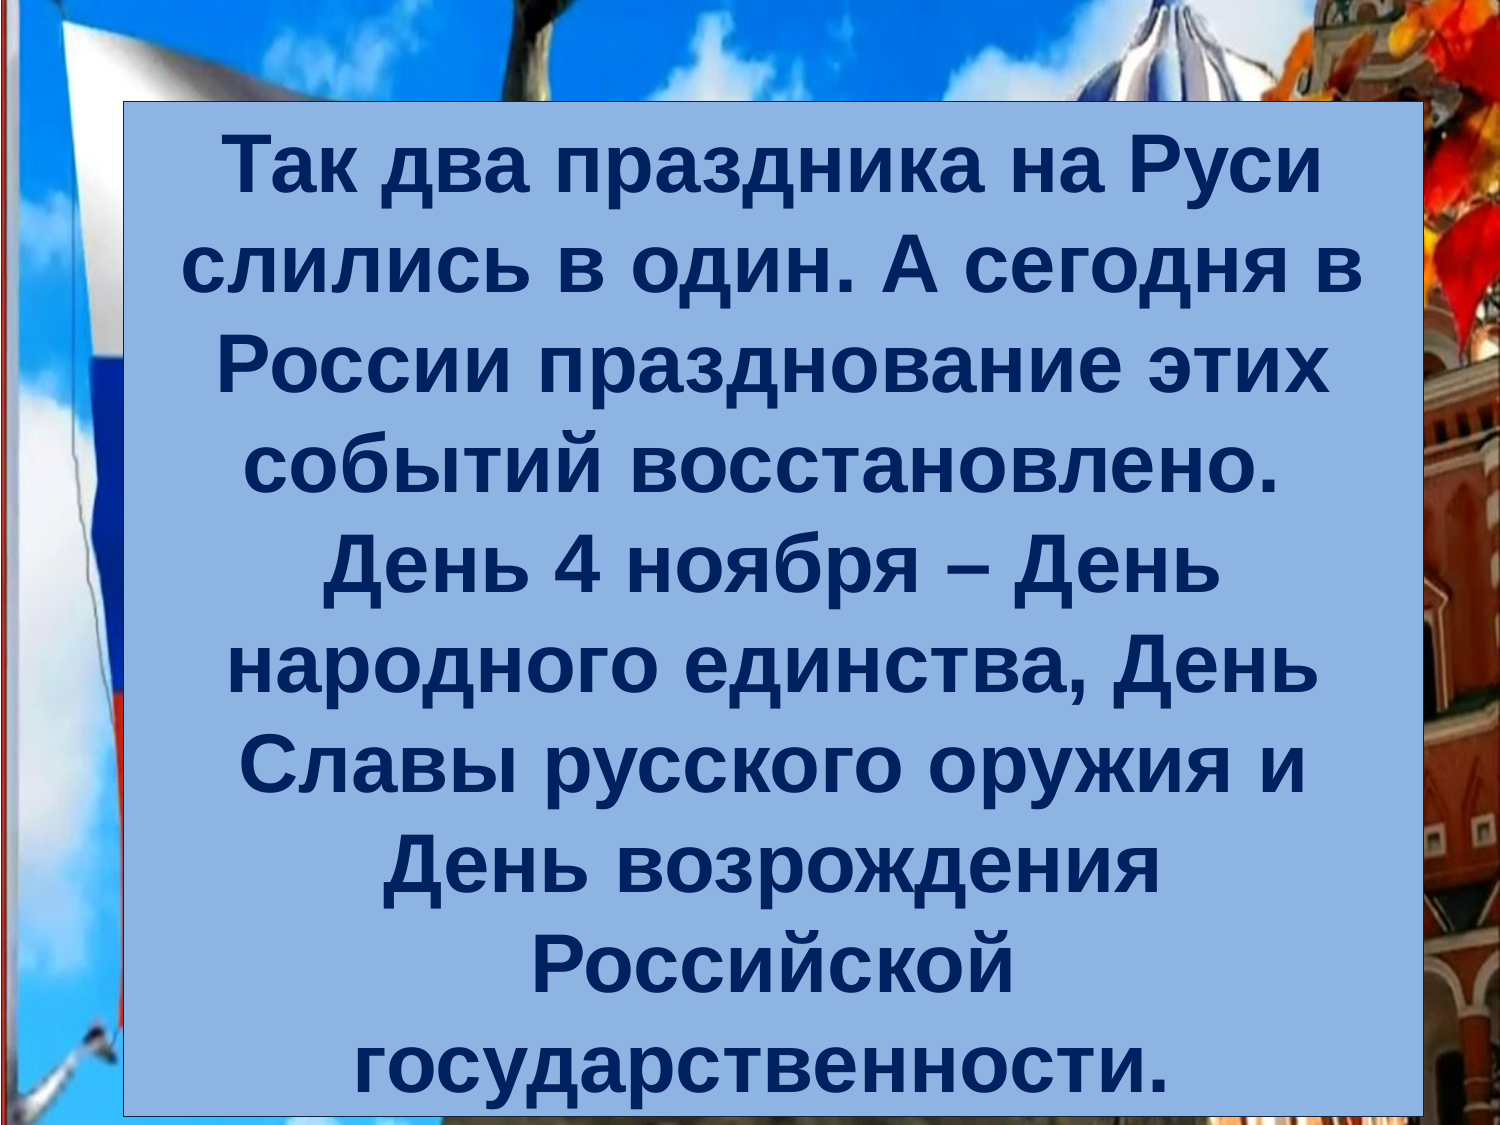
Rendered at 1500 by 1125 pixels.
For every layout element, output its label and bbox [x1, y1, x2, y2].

list [0, 0, 1500, 1125]
